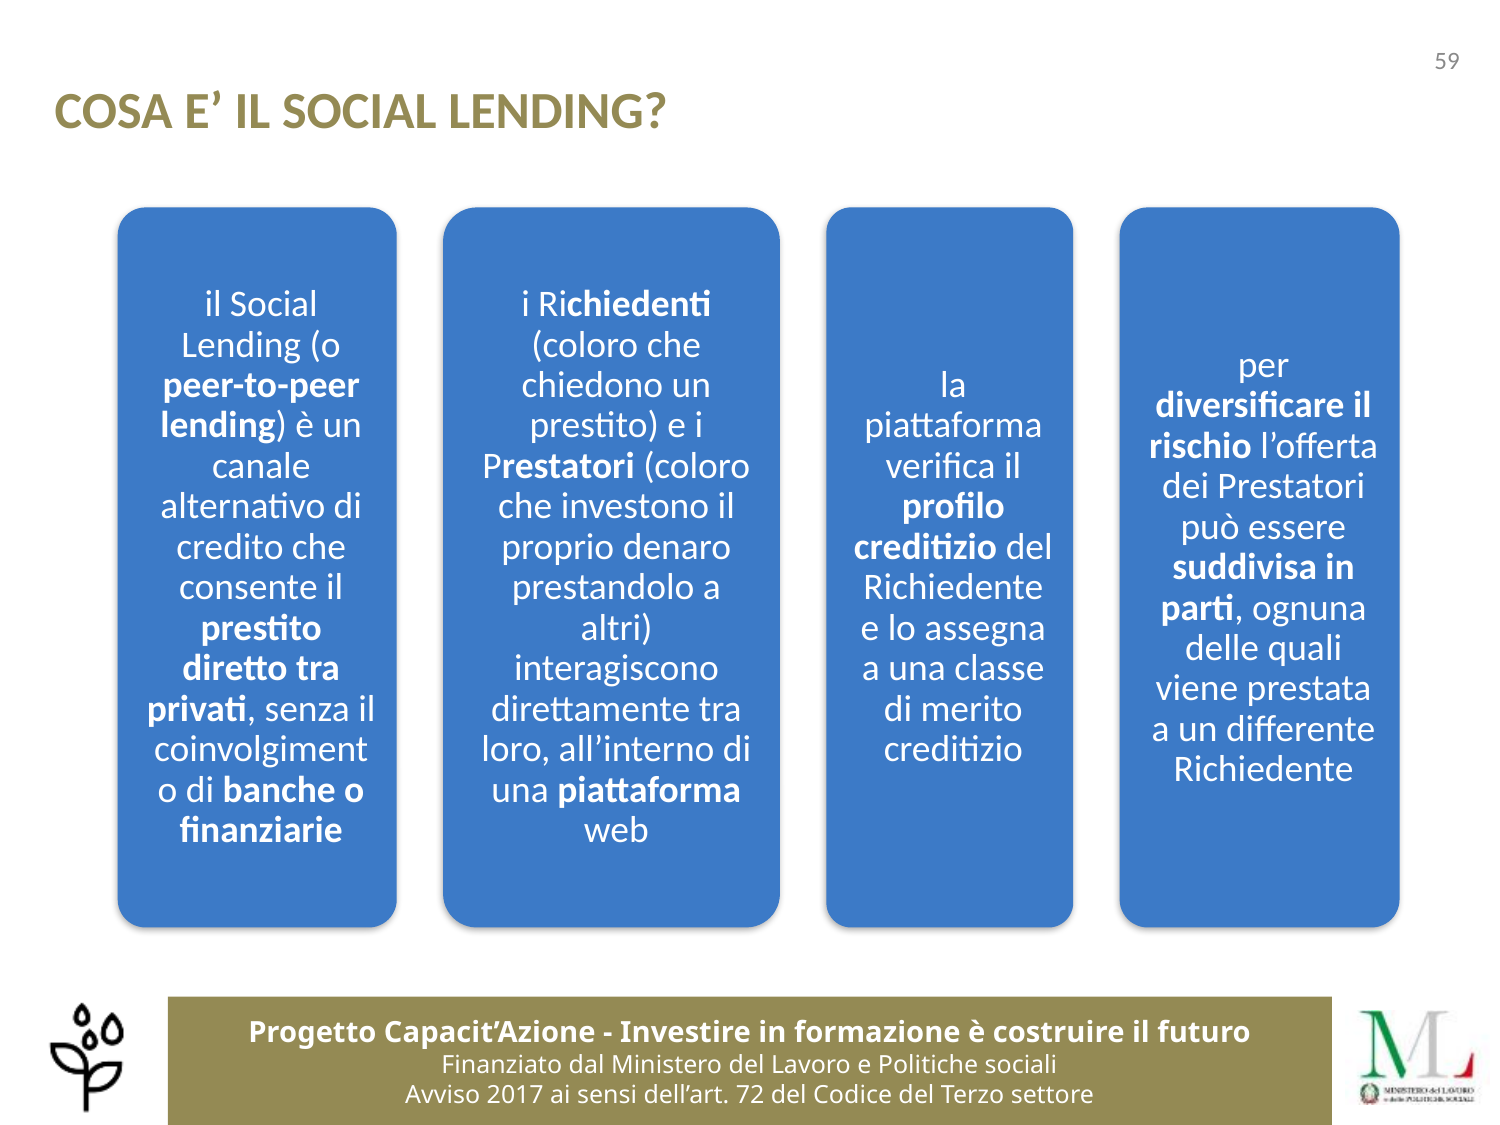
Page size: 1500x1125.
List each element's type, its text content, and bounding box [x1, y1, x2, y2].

text_box COSA E’ IL SOCIAL LENDING? [39, 69, 701, 159]
picture [1345, 1009, 1491, 1106]
slide_number 59 [1124, 29, 1475, 90]
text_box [117, 207, 1400, 928]
text_box Progetto Capacit’Azione - Investire in formazione è costruire il futuro Finanziato dal Ministero del Lavoro e Politiche sociali Avviso 2017 ai sensi dell’art. 72 del Codice del Terzo settore [166, 994, 1334, 1125]
picture [47, 1002, 129, 1113]
